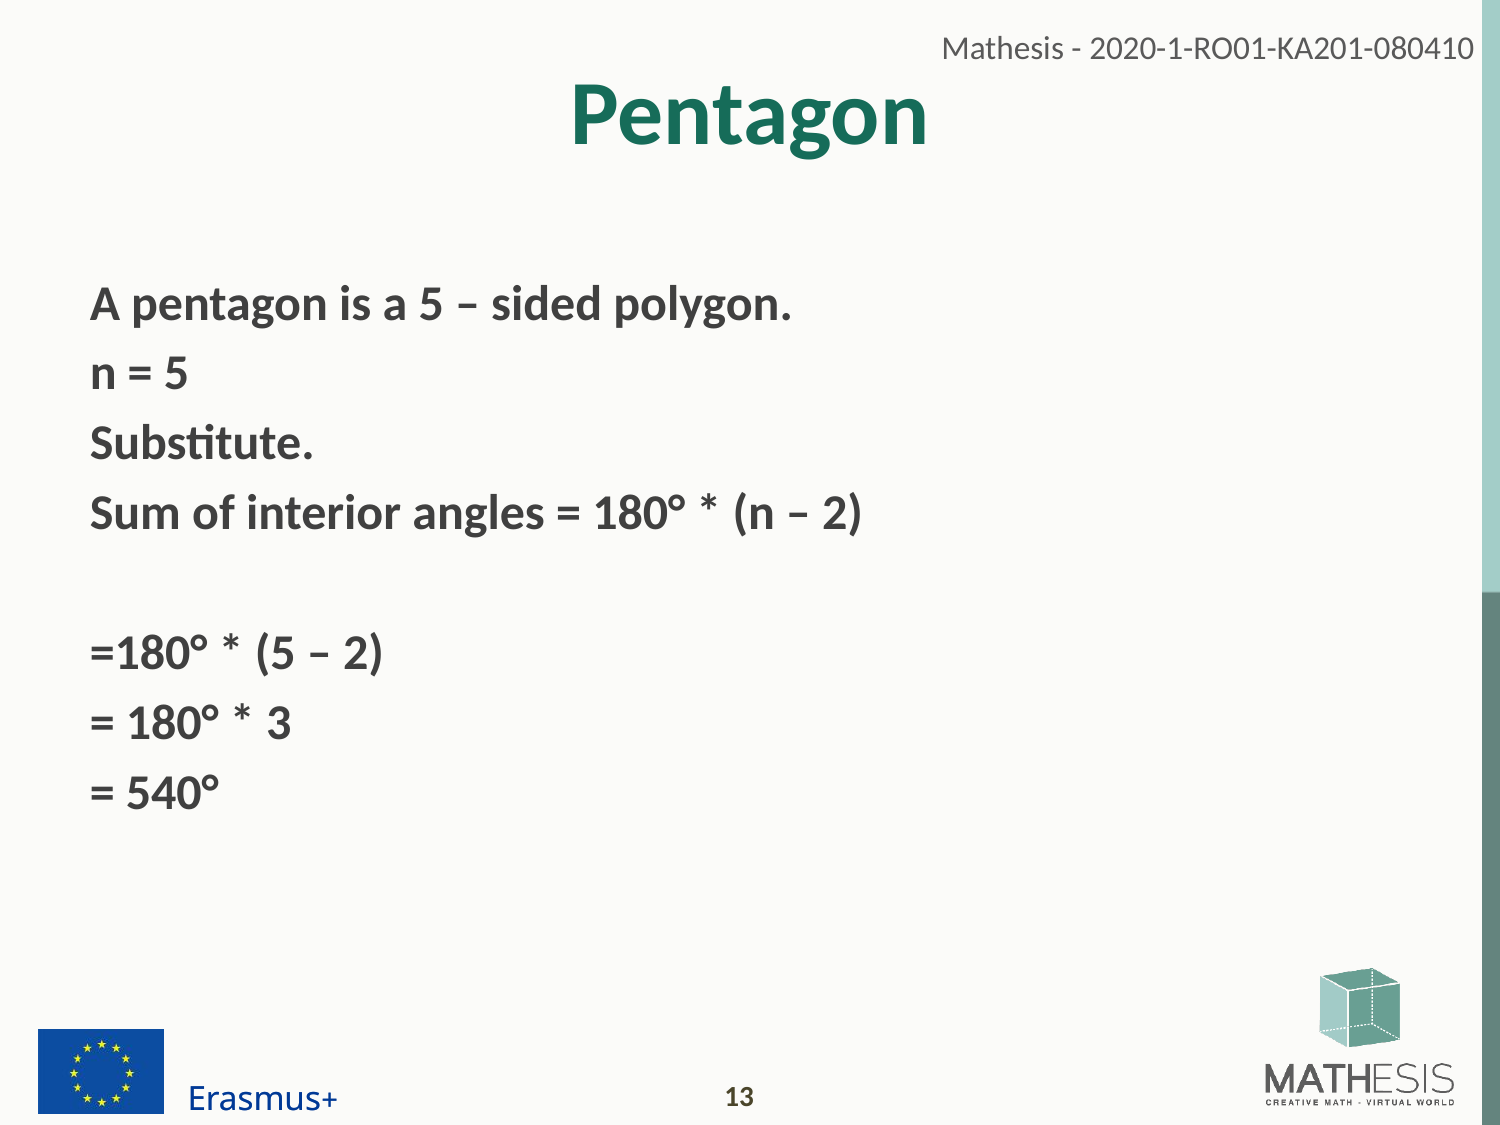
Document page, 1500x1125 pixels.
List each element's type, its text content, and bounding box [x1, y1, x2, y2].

list A pentagon is a 5 – sided polygon. n = 5 Substitute. Sum of interior angles = 180° * (n – 2) =180° * (5 – 2) = 180° * 3 = 540° [75, 262, 1425, 1005]
title Pentagon [75, 45, 1425, 233]
picture [38, 1029, 164, 1114]
